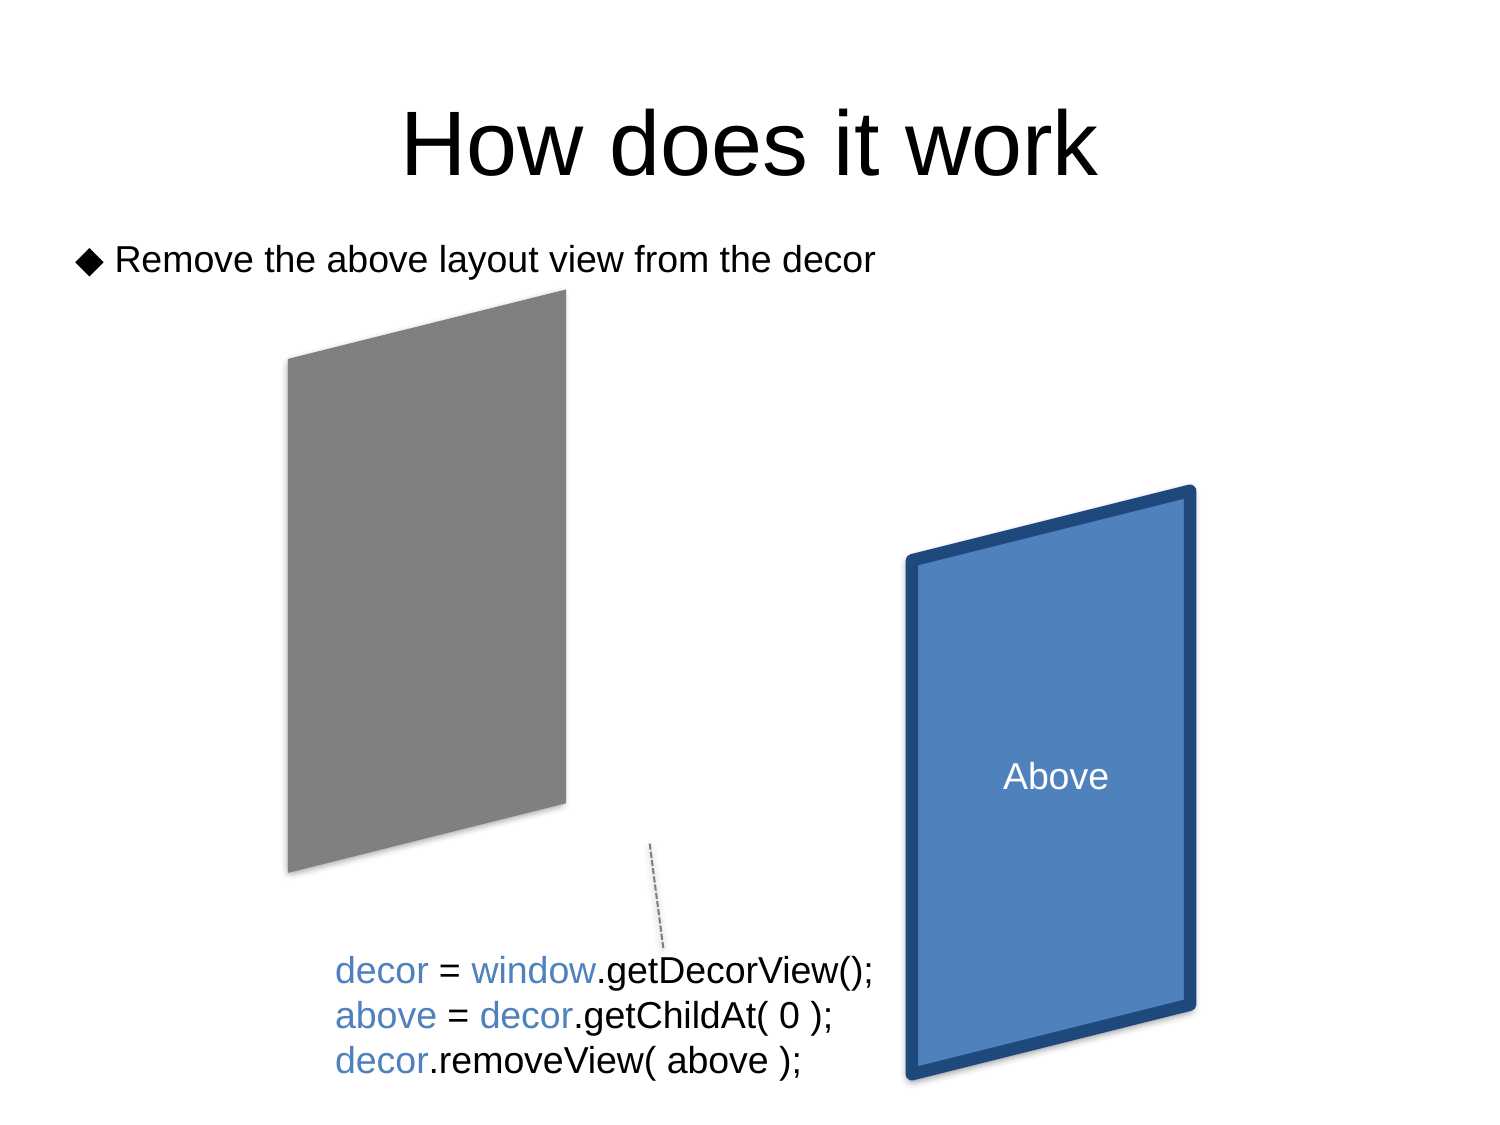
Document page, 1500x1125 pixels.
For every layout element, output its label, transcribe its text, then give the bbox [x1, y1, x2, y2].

text_box decor = window.getDecorView(); above = decor.getChildAt( 0 ); decor.removeView( above ); [321, 938, 889, 1089]
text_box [649, 843, 664, 951]
title How does it work [75, 45, 1425, 233]
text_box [911, 490, 1191, 1075]
text_box [287, 288, 567, 874]
text_box ◆ Remove the above layout view from the decor [60, 227, 892, 288]
